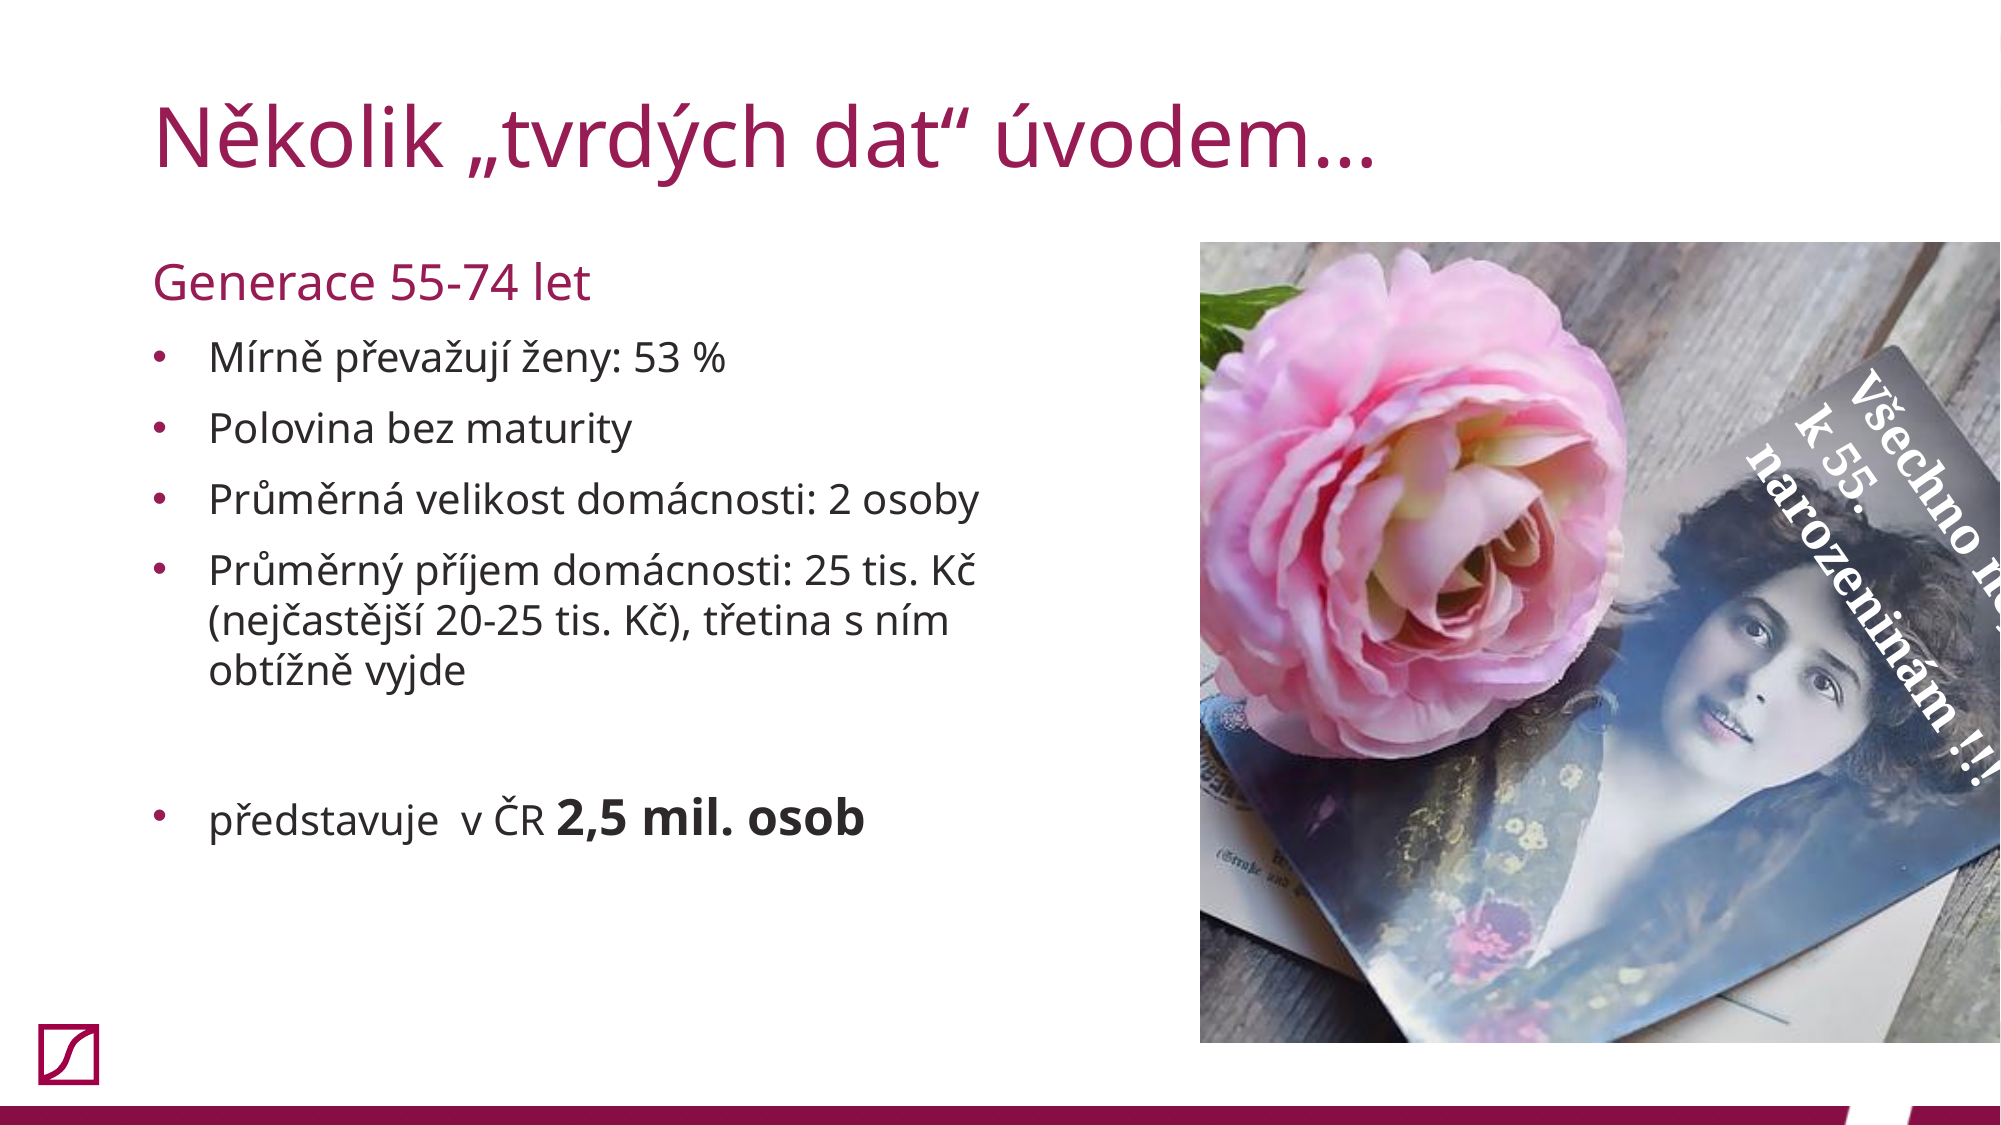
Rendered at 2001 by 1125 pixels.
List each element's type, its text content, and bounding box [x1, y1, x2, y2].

list Generace 55-74 let Mírně převažují ženy: 53 % Polovina bez maturity Průměrná velikost domácnosti: 2 osoby Průměrný příjem domácnosti: 25 tis. Kč (nejčastější 20-25 tis. Kč), třetina s ním obtížně vyjde představuje v ČR 2,5 mil. osob [137, 242, 1052, 1042]
picture [0, 0, 2001, 1125]
title Několik „tvrdých dat“ úvodem… [137, 59, 1863, 222]
